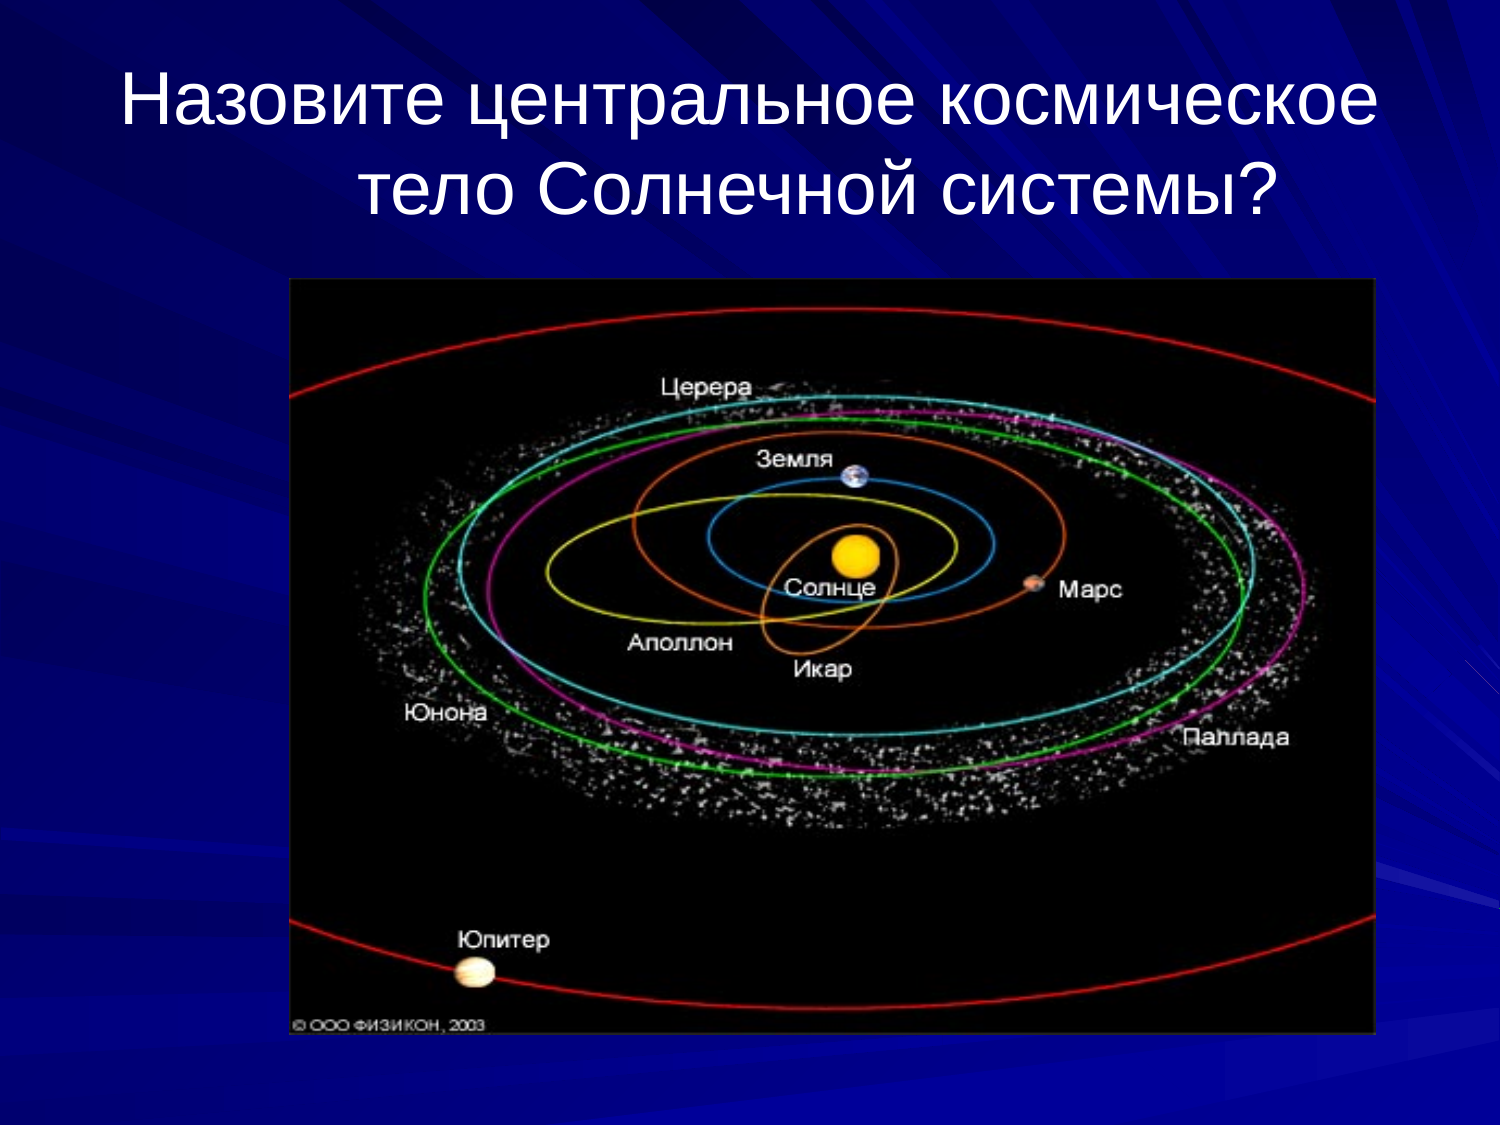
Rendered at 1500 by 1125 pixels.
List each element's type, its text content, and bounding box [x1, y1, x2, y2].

picture [288, 278, 1377, 1036]
title Назовите центральное космическое тело Солнечной системы? [74, 45, 1426, 234]
